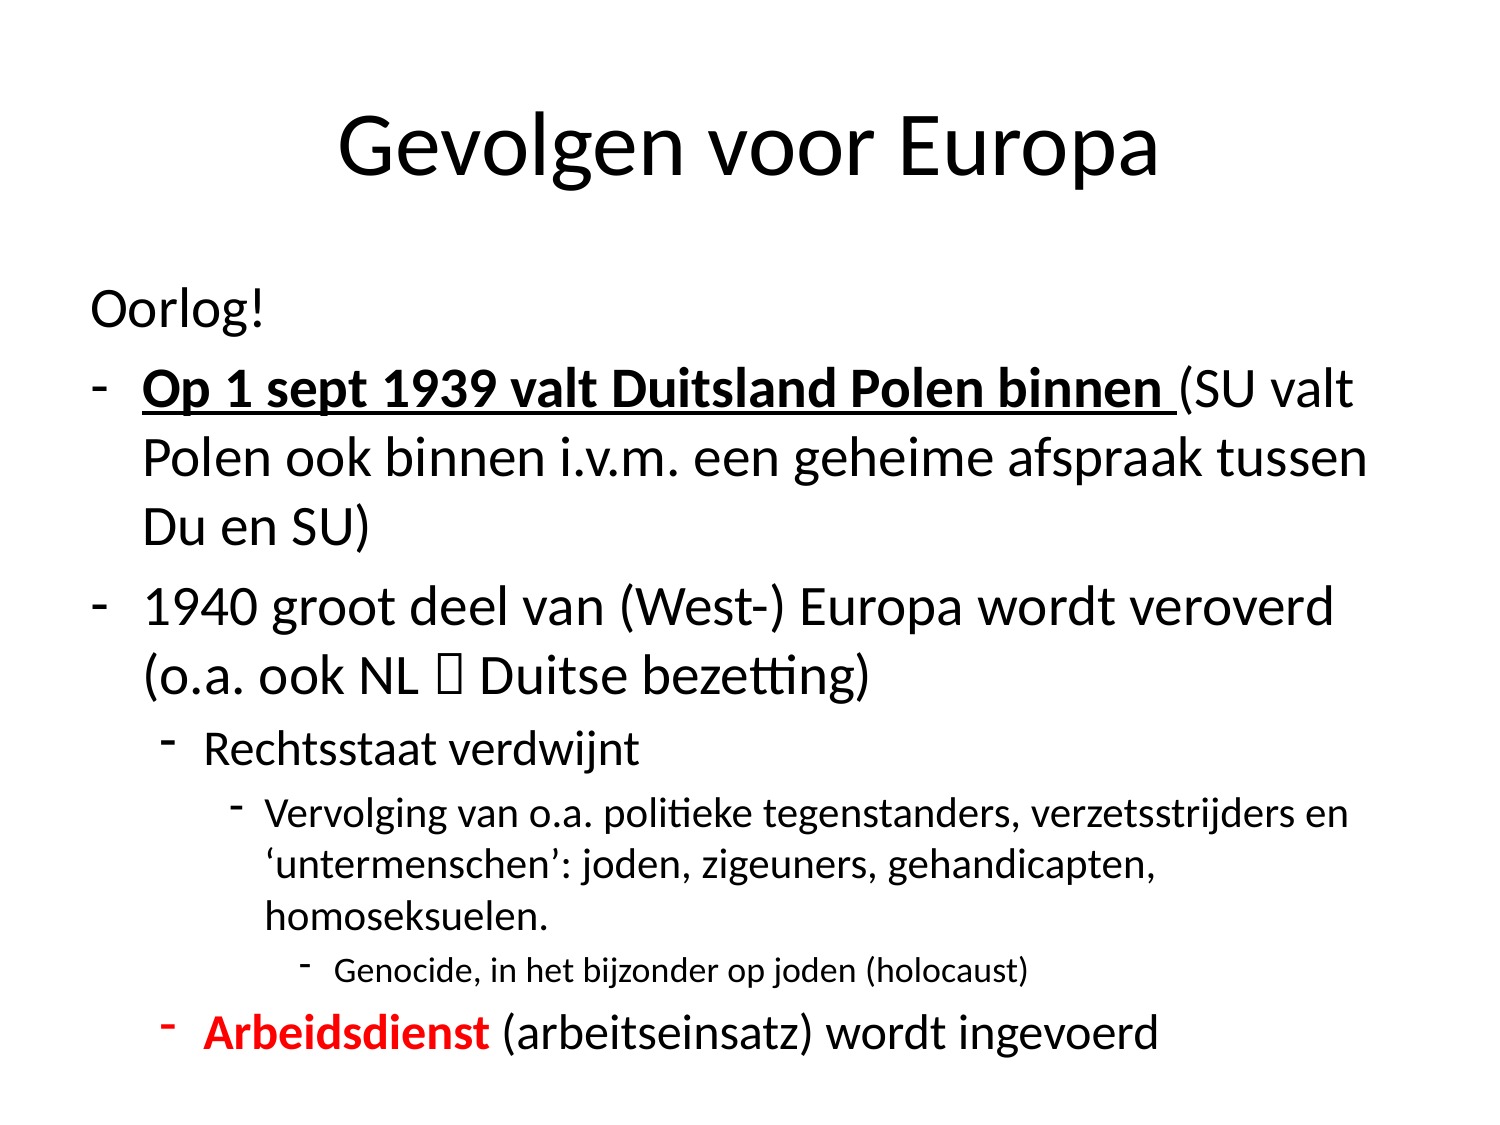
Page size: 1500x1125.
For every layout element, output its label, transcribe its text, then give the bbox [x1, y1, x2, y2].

title Gevolgen voor Europa [75, 45, 1425, 233]
list Oorlog! Op 1 sept 1939 valt Duitsland Polen binnen (SU valt Polen ook binnen i.v.m. een geheime afspraak tussen Du en SU) 1940 groot deel van (West-) Europa wordt veroverd (o.a. ook NL  Duitse bezetting) Rechtsstaat verdwijnt Vervolging van o.a. politieke tegenstanders, verzetsstrijders en ‘untermenschen’: joden, zigeuners, gehandicapten, homoseksuelen. Genocide, in het bijzonder op joden (holocaust) Arbeidsdienst (arbeitseinsatz) wordt ingevoerd [75, 262, 1425, 1071]
